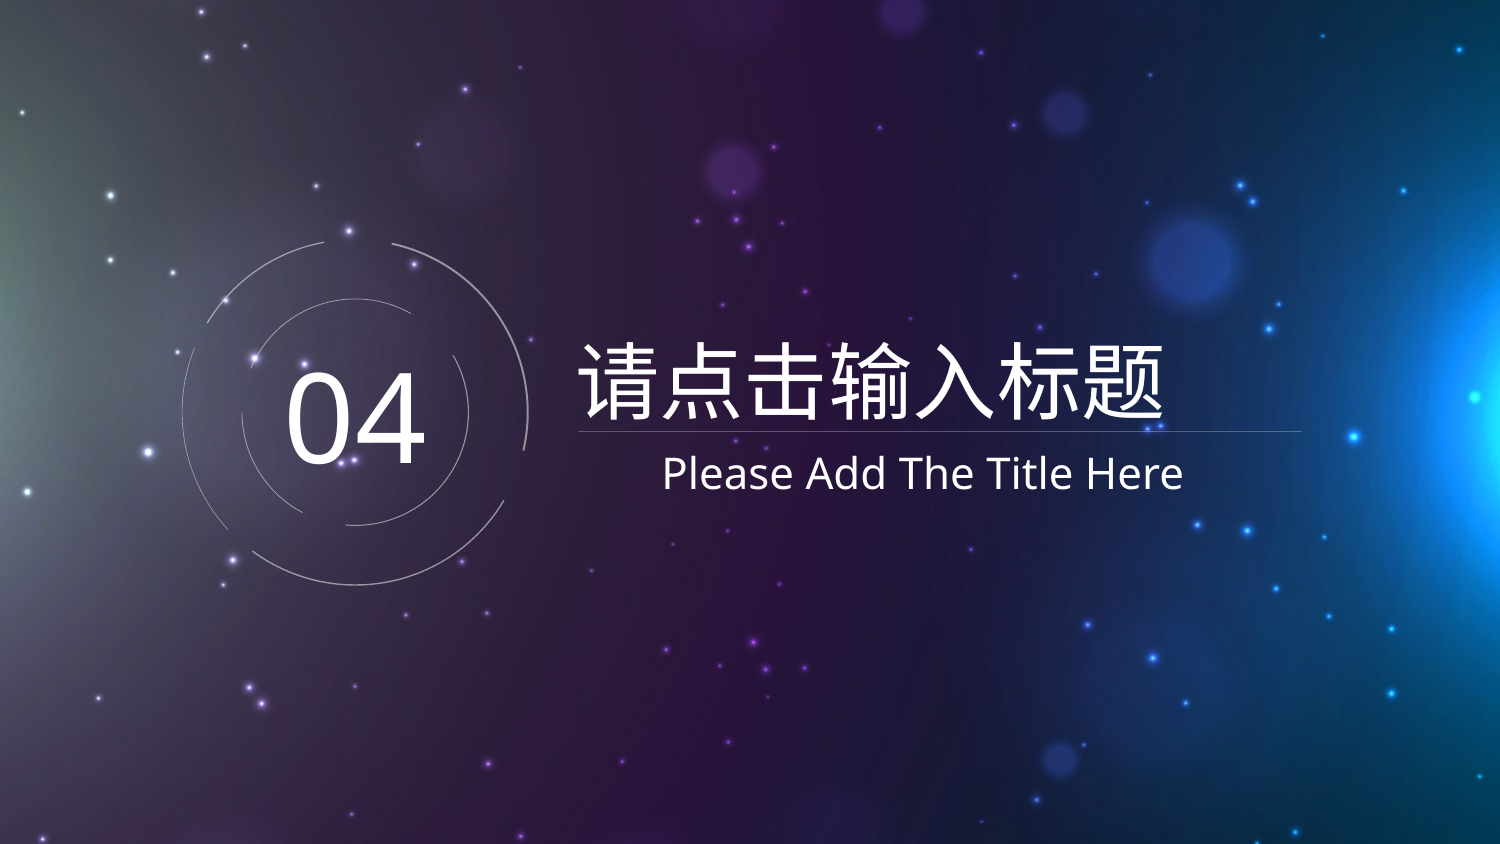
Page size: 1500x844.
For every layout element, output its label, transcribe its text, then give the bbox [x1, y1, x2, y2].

picture [0, 0, 1500, 844]
text_box 请点击输入标题 [560, 321, 1326, 438]
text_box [241, 298, 469, 526]
text_box Please Add The Title Here [646, 438, 1257, 506]
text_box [181, 238, 529, 586]
